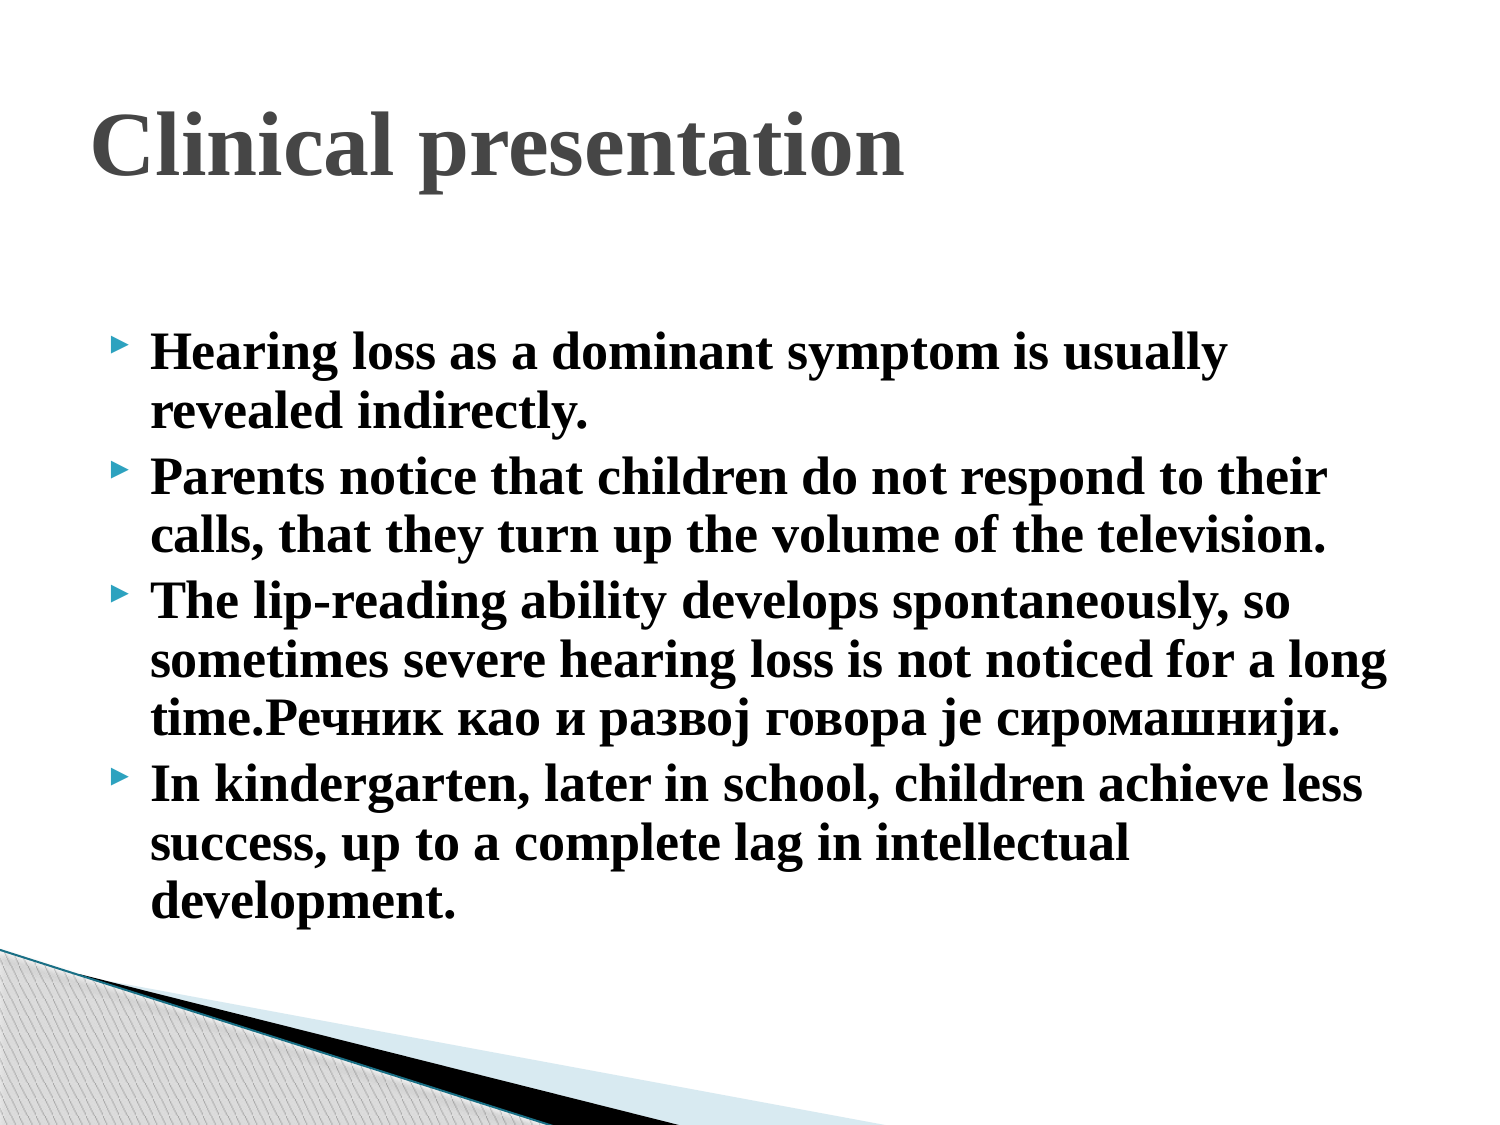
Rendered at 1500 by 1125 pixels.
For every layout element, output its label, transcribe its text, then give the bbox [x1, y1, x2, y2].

list Hearing loss as a dominant symptom is usually revealed indirectly. Parents notice that children do not respond to their calls, that they turn up the volume of the television. The lip-reading ability develops spontaneously, so sometimes severe hearing loss is not noticed for a long time.Речник као и развој говора је сиромашнији. In kindergarten, later in school, children achieve less success, up to a complete lag in intellectual development. [75, 243, 1425, 986]
title Clinical presentation [75, 45, 1425, 233]
